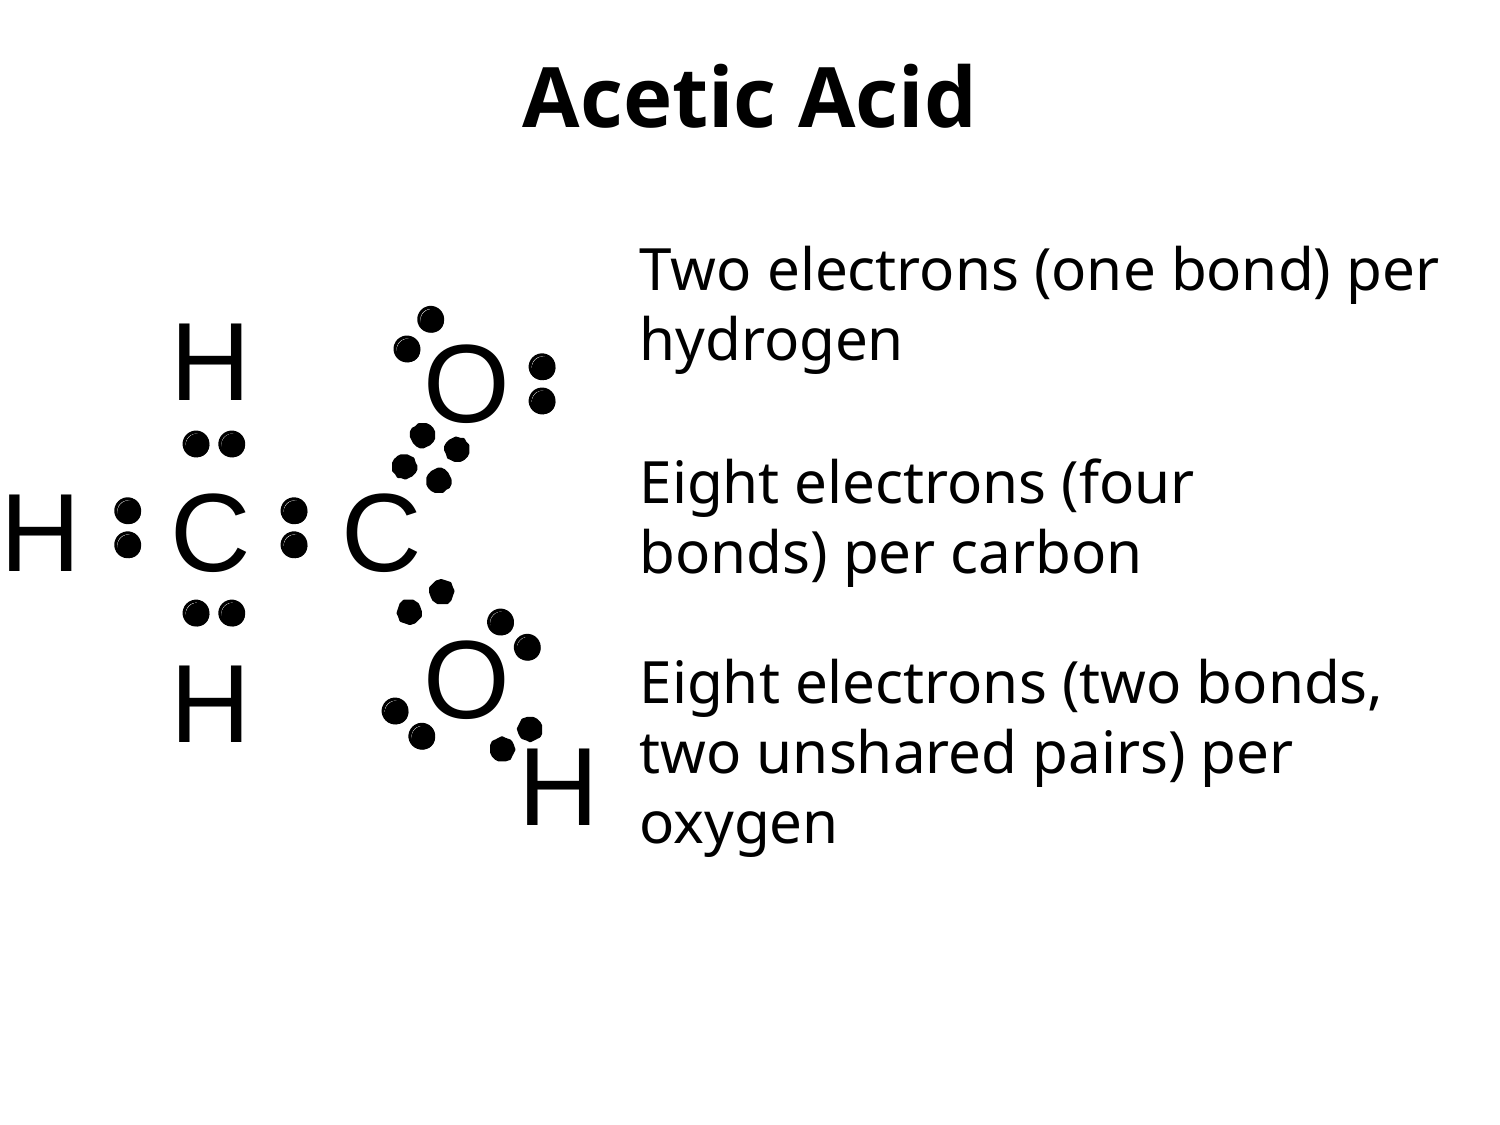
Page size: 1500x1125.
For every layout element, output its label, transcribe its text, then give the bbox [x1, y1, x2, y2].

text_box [0, 299, 601, 850]
title Acetic Acid [112, 0, 1388, 188]
text_box Eight electrons (two bonds, two unshared pairs) per oxygen [624, 637, 1413, 863]
text_box Eight electrons (four bonds) per carbon [624, 437, 1313, 593]
text_box Two electrons (one bond) per hydrogen [624, 224, 1475, 380]
